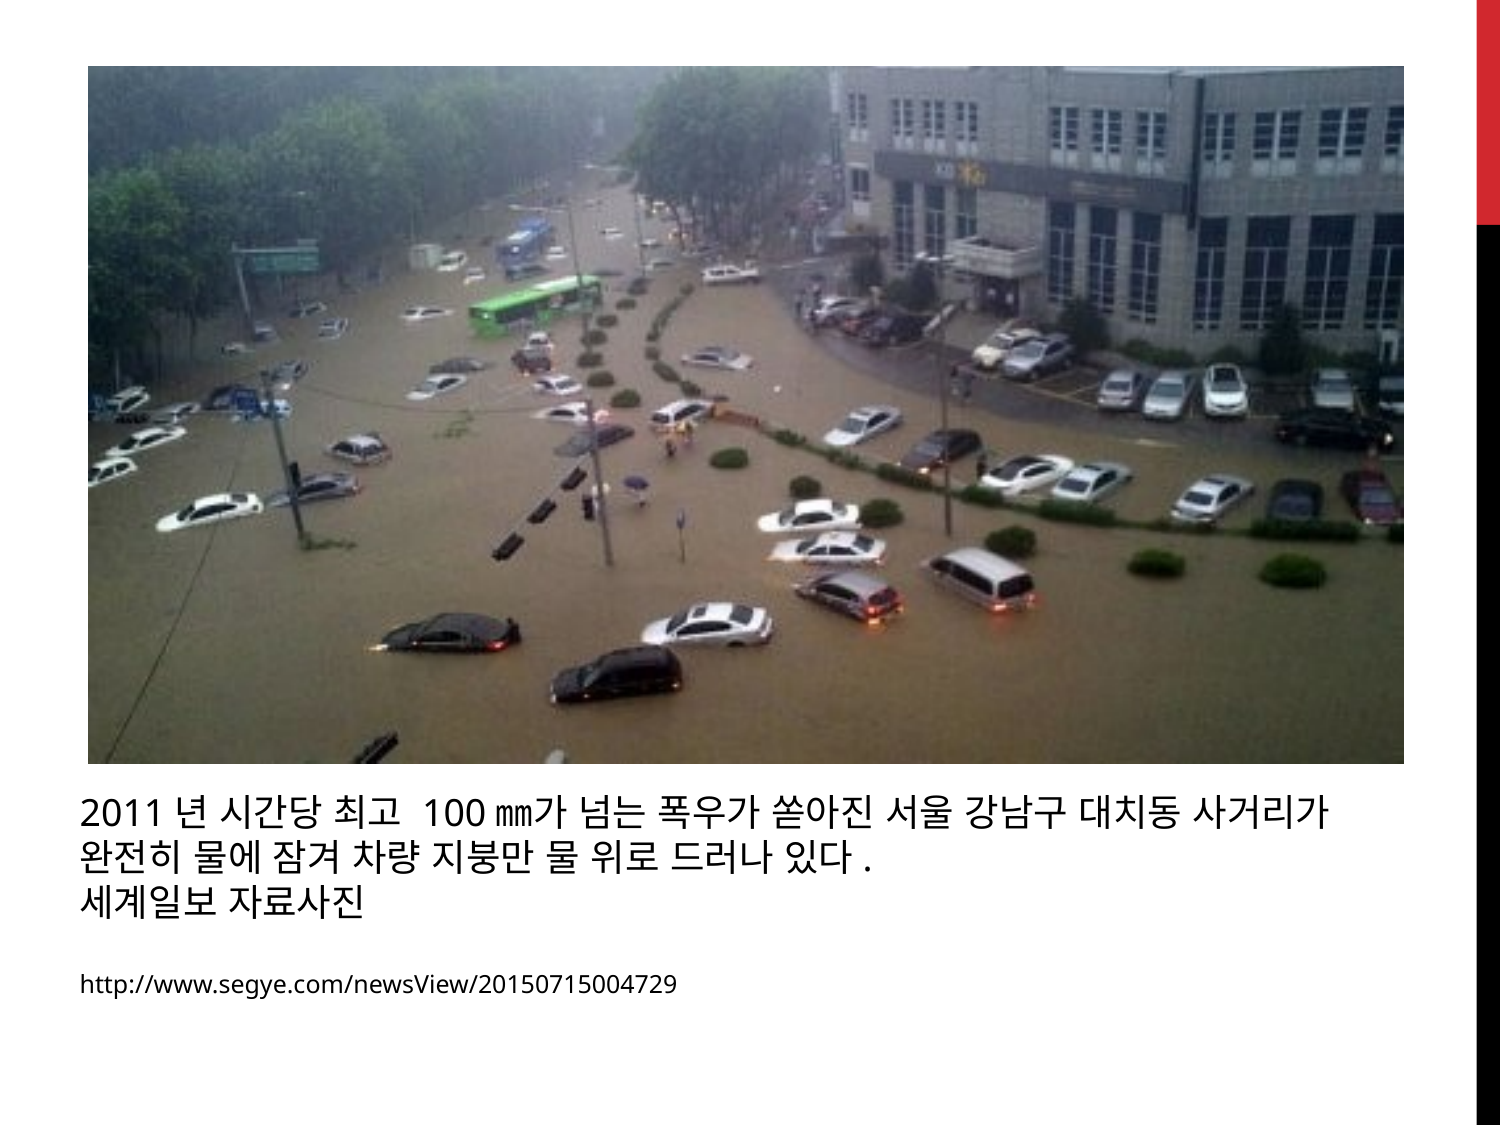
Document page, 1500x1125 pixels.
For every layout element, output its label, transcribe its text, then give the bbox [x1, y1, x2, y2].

text_box 2011년 시간당 최고 100㎜가 넘는 폭우가 쏟아진 서울 강남구 대치동 사거리가 완전히 물에 잠겨 차량 지붕만 물 위로 드러나 있다. 세계일보 자료사진 http://www.segye.com/newsView/20150715004729 [64, 781, 1424, 1006]
picture [87, 65, 1404, 764]
